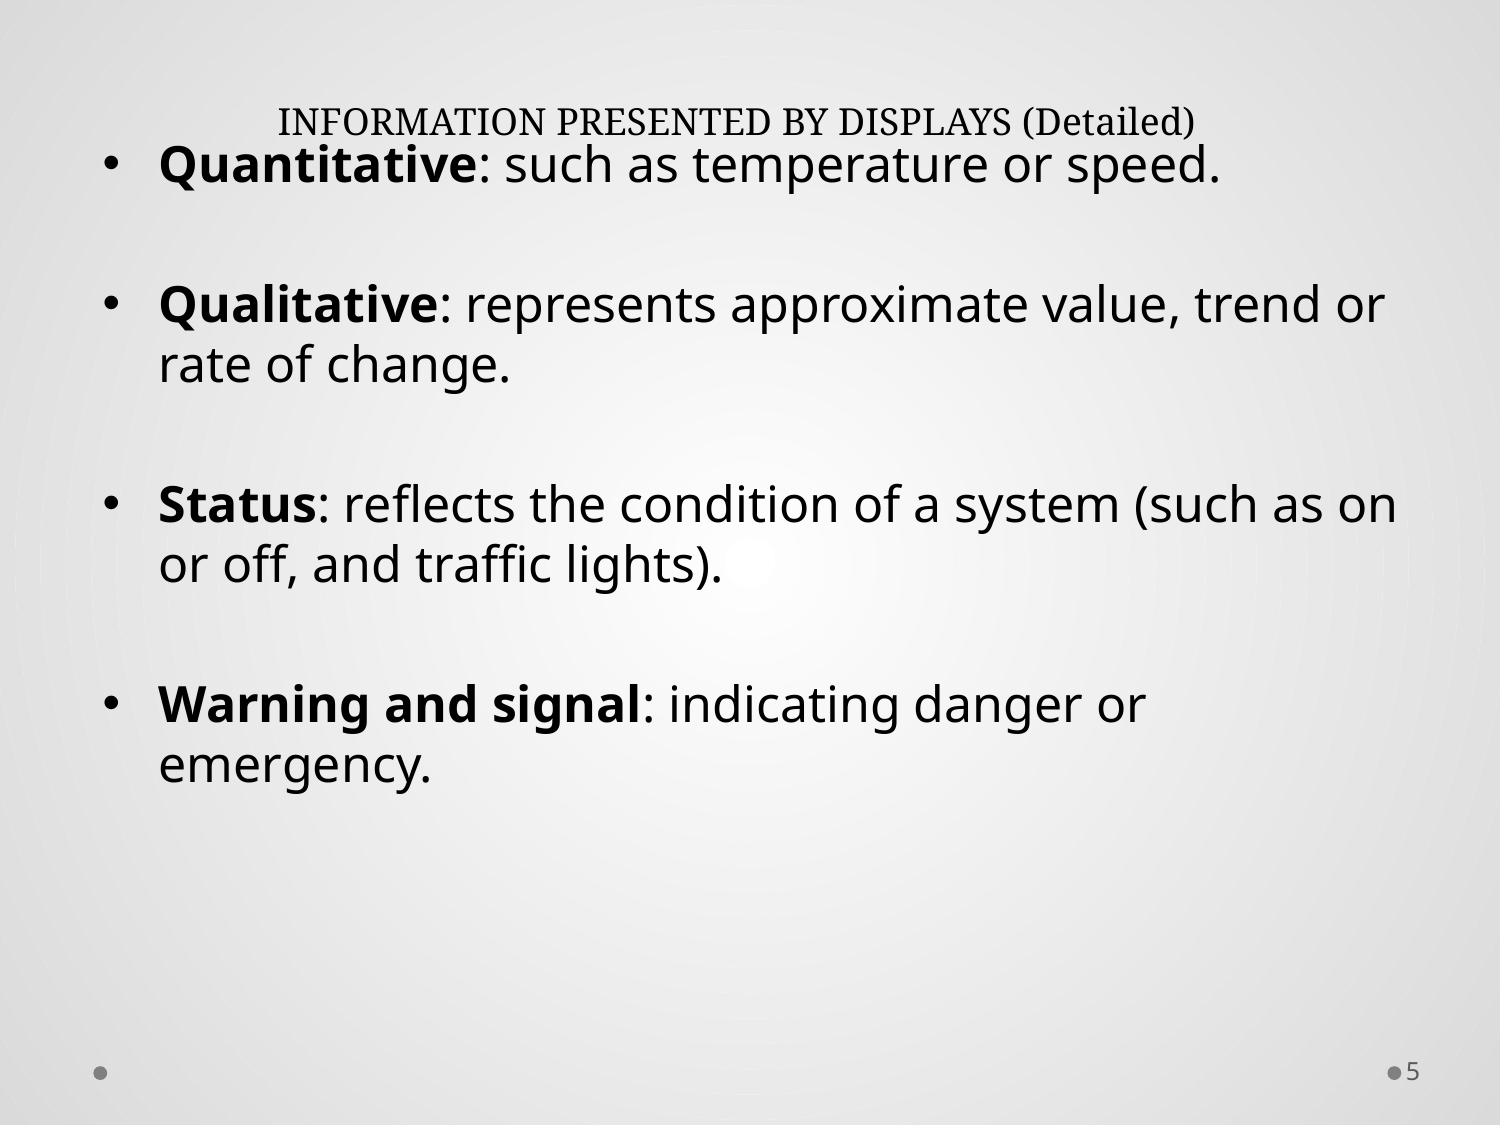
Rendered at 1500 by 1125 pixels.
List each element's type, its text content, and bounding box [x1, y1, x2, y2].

list Quantitative: such as temperature or speed. Qualitative: represents approximate value, trend or rate of change. Status: reflects the condition of a system (such as on or off, and traffic lights). Warning and signal: indicating danger or emergency. [87, 125, 1438, 1113]
title INFORMATION PRESENTED BY DISPLAYS (Detailed) [62, 50, 1413, 150]
slide_number 5 [1401, 1042, 1494, 1103]
